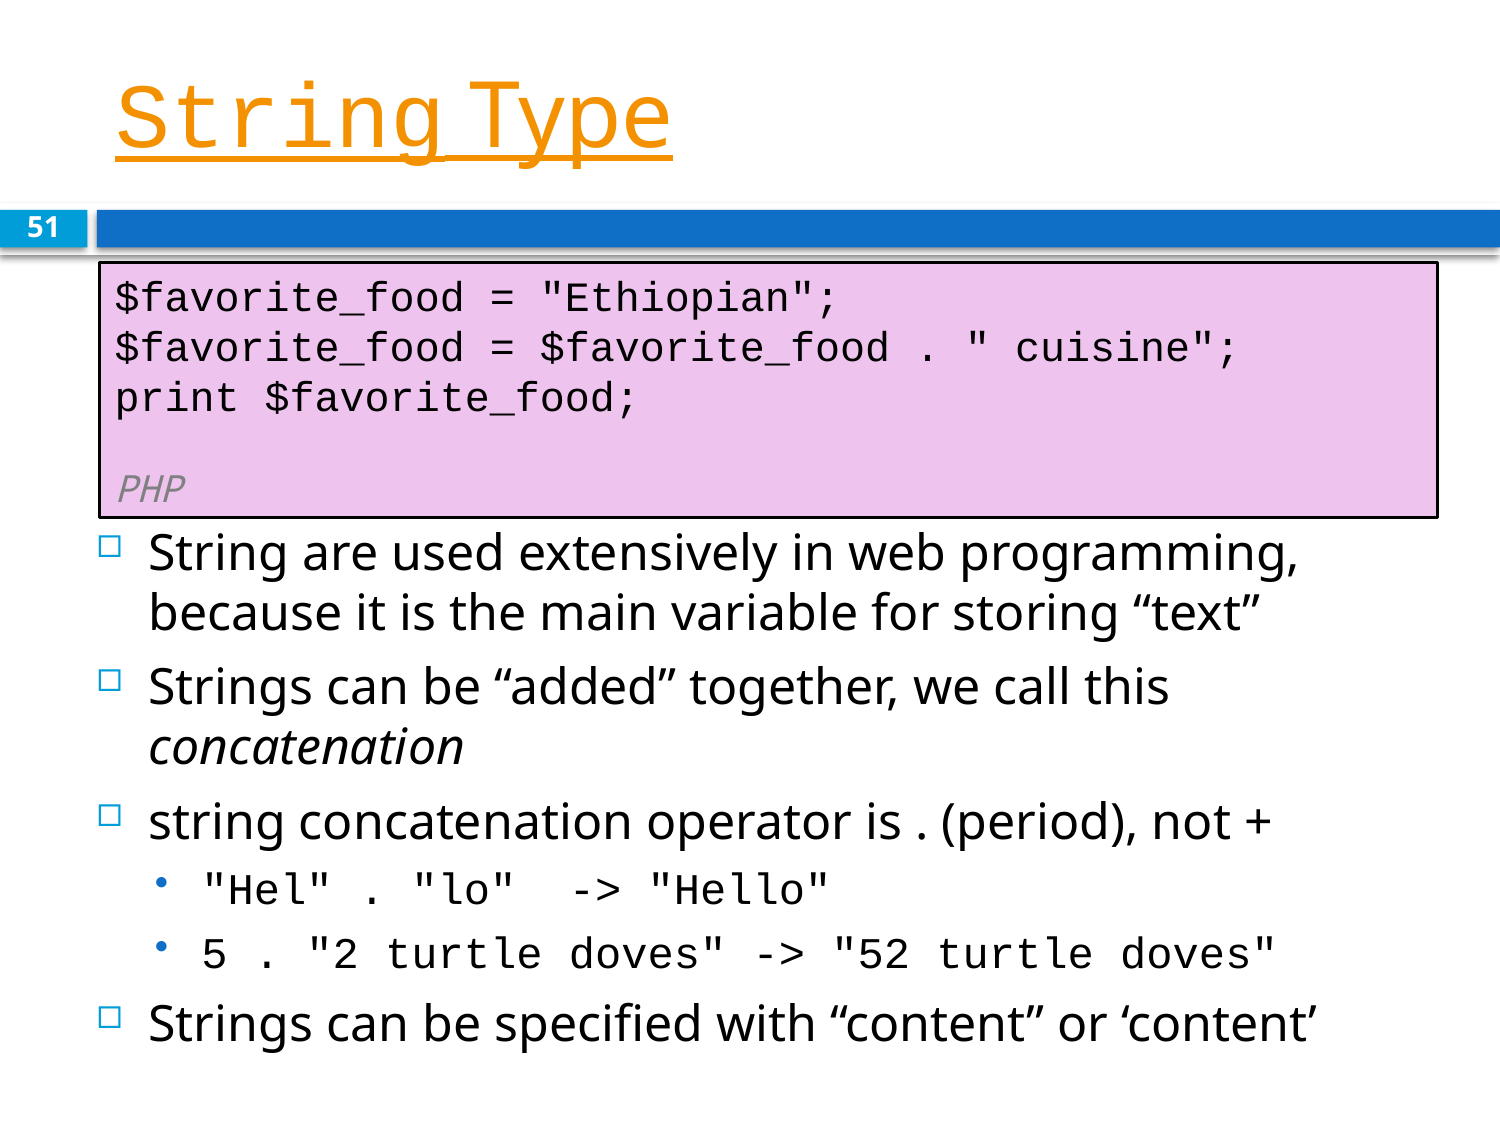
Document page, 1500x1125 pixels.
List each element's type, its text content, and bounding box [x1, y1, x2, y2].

text_box $favorite_food = "Ethiopian"; $favorite_food = $favorite_food . " cuisine"; print $favorite_food; PHP [99, 262, 1438, 518]
slide_number 51 [0, 208, 88, 249]
title String Type [100, 37, 1439, 201]
list String are used extensively in web programming, because it is the main variable for storing “text” Strings can be “added” together, we call this concatenation string concatenation operator is . (period), not + "Hel" . "lo" -> "Hello" 5 . "2 turtle doves" -> "52 turtle doves" Strings can be specified with “content” or ‘content’ [80, 512, 1419, 688]
